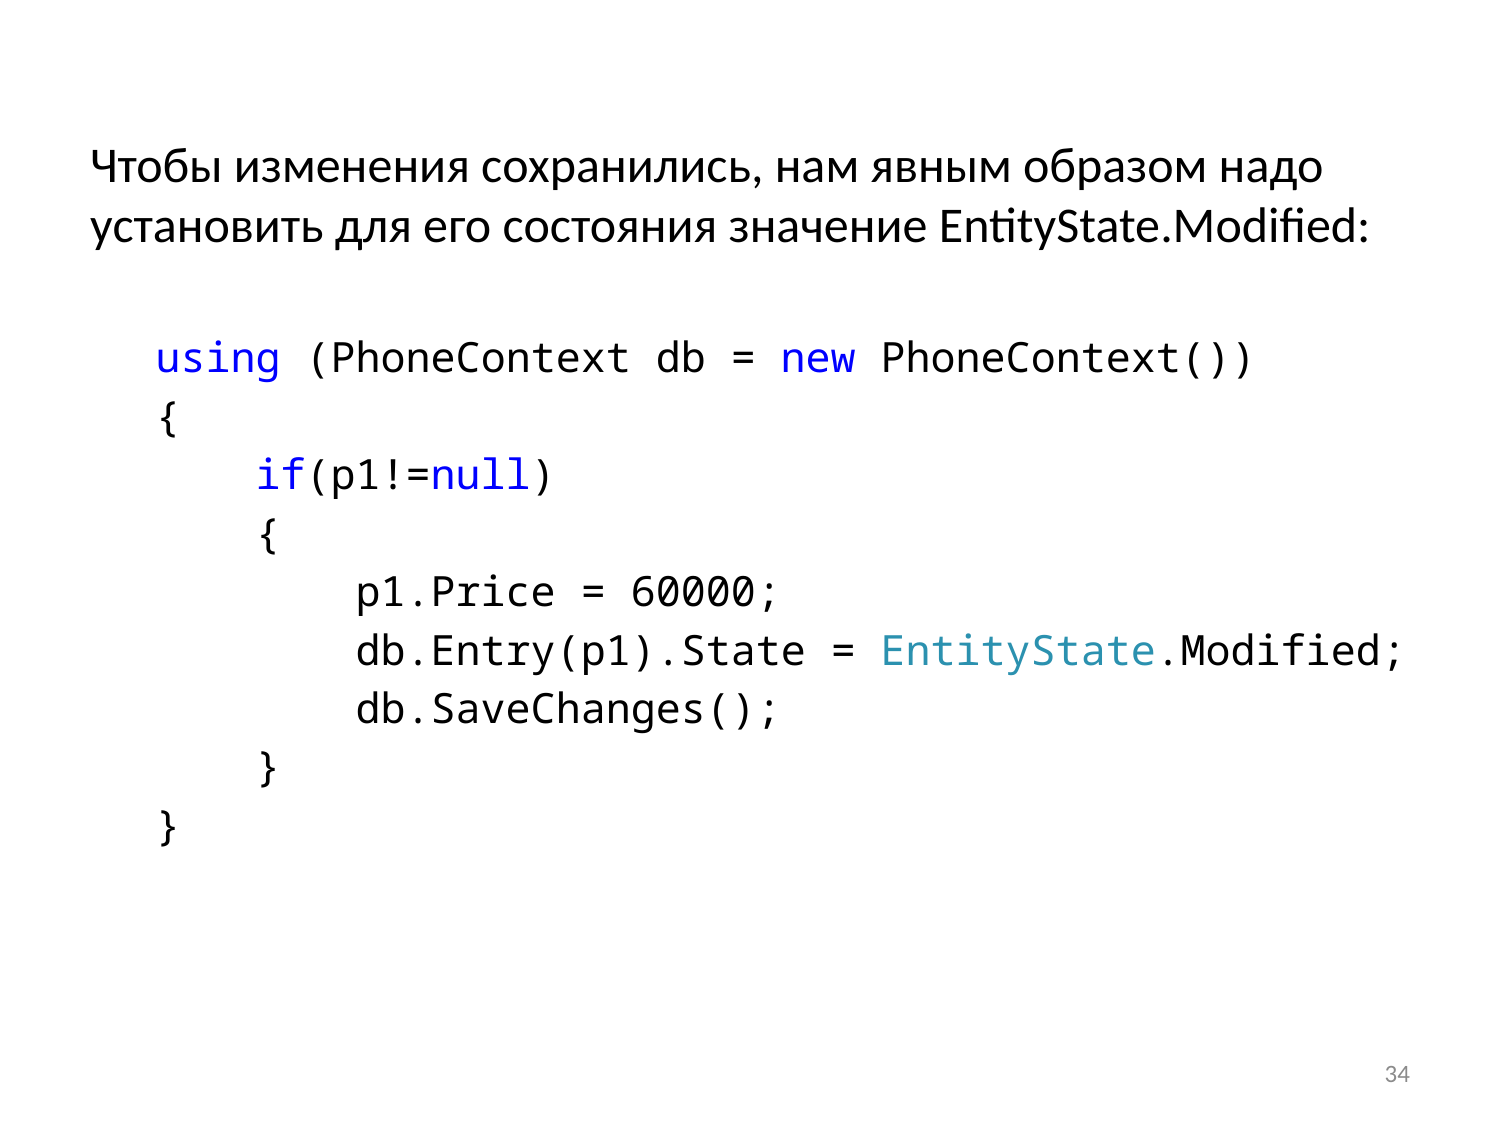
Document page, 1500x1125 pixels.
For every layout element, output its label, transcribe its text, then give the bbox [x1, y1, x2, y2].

list Чтобы изменения сохранились, нам явным образом надо установить для его состояния значение EntityState.Modified: using (PhoneContext db = new PhoneContext()) { if(p1!=null) { p1.Price = 60000; db.Entry(p1).State = EntityState.Modified; db.SaveChanges(); } } [75, 125, 1459, 1059]
slide_number 34 [1074, 1042, 1425, 1103]
